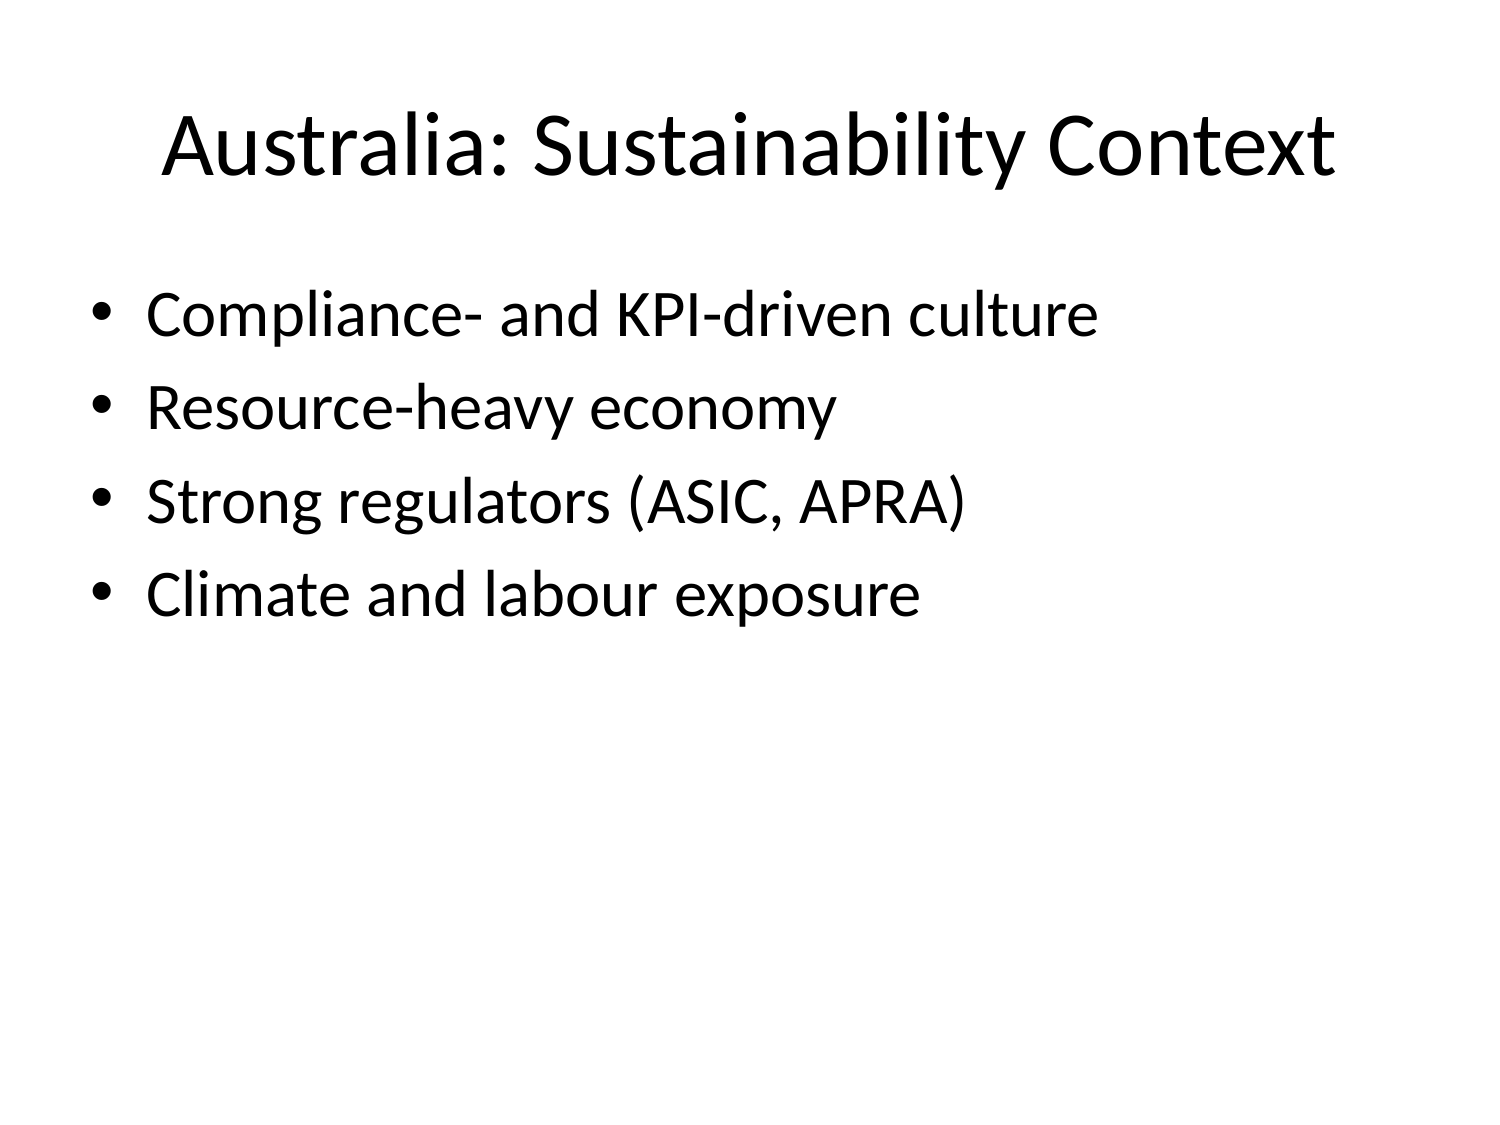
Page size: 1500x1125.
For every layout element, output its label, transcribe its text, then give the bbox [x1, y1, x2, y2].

list Compliance- and KPI-driven culture Resource-heavy economy Strong regulators (ASIC, APRA) Climate and labour exposure [75, 262, 1425, 1005]
title Australia: Sustainability Context [75, 45, 1425, 233]
